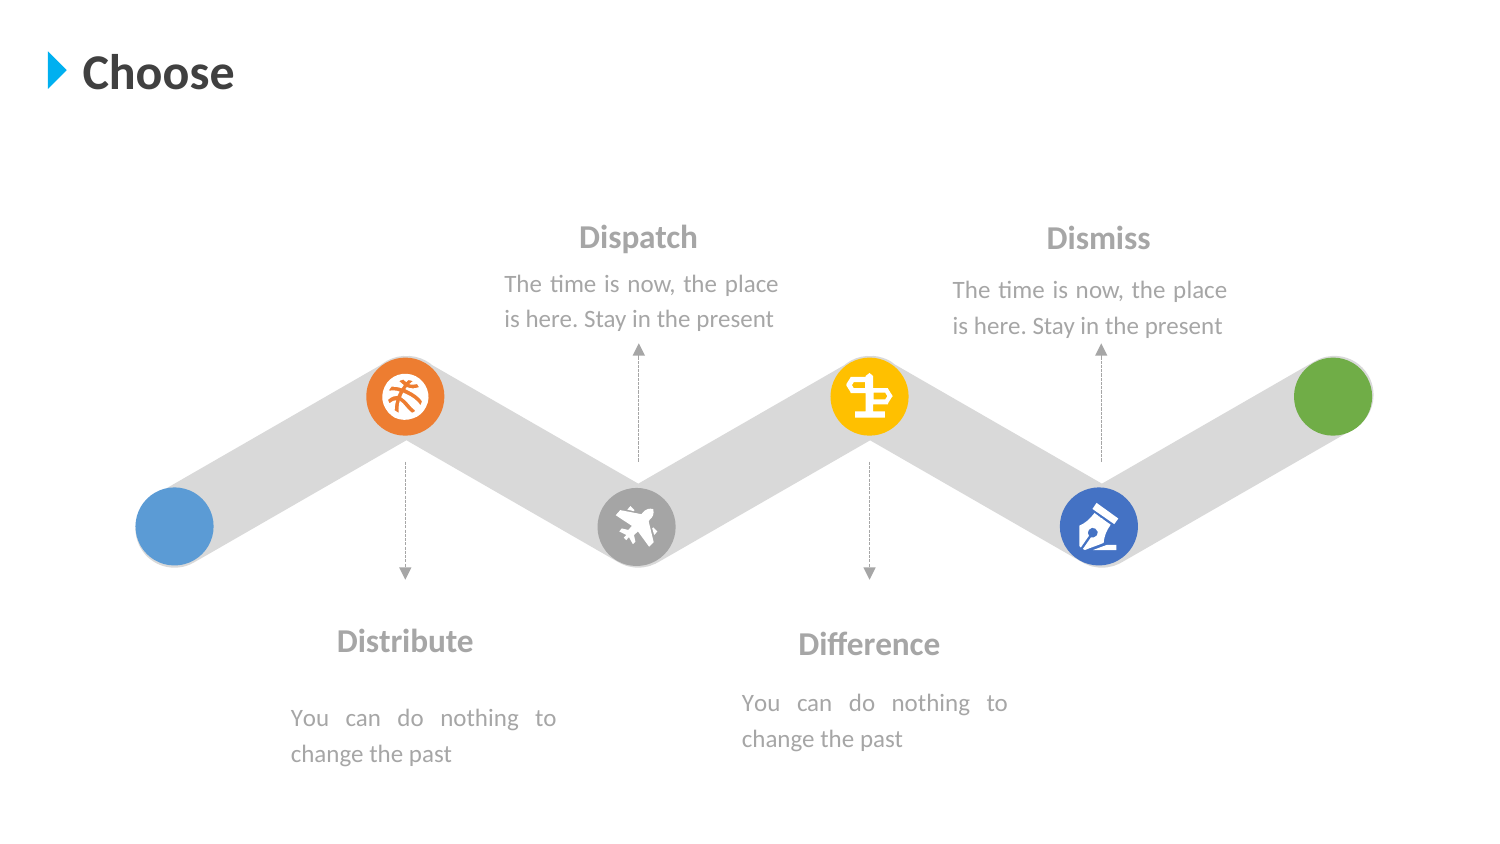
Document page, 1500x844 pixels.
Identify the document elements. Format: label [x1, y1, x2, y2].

text_box [135, 190, 1373, 733]
text_box [275, 603, 573, 776]
text_box [48, 32, 251, 108]
text_box [489, 199, 795, 342]
text_box [937, 200, 1243, 349]
text_box [727, 606, 1024, 762]
